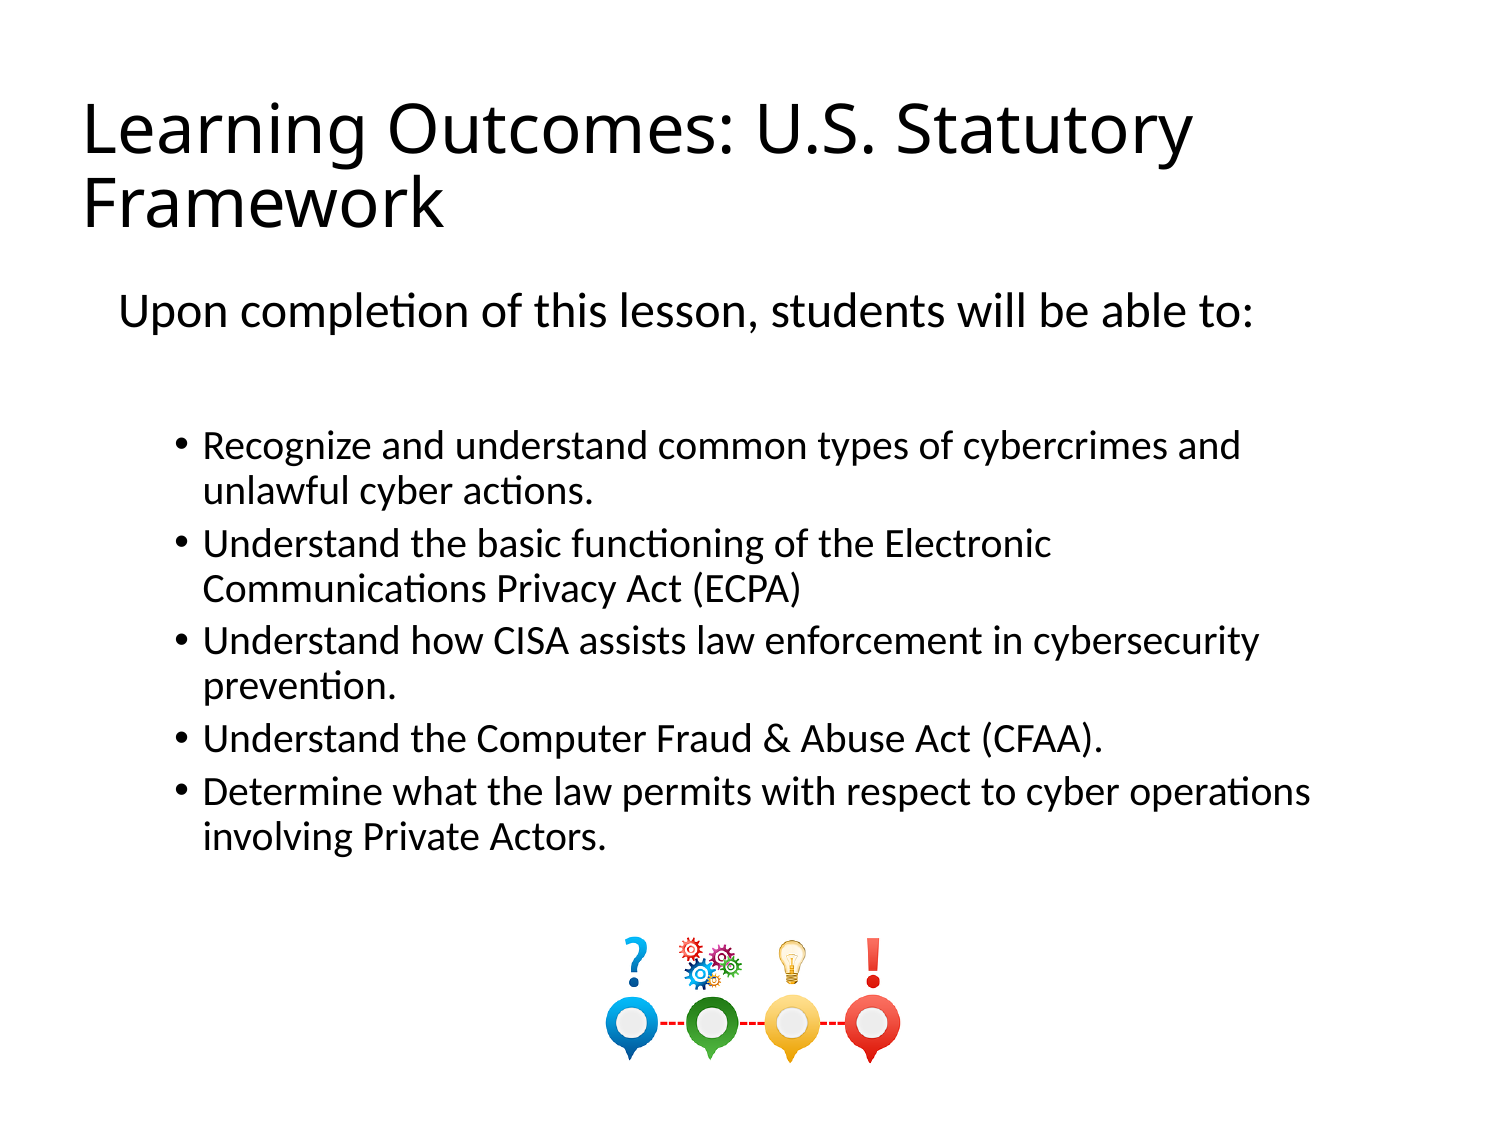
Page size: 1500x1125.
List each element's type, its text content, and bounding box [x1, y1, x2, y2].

title Learning Outcomes: U.S. Statutory Framework [66, 59, 1418, 278]
picture [565, 878, 935, 1125]
list Upon completion of this lesson, students will be able to: Recognize and understand common types of cybercrimes and unlawful cyber actions. Understand the basic functioning of the Electronic Communications Privacy Act (ECPA) Understand how CISA assists law enforcement in cybersecurity prevention. Understand the Computer Fraud & Abuse Act (CFAA). Determine what the law permits with respect to cyber operations involving Private Actors. [102, 277, 1338, 992]
